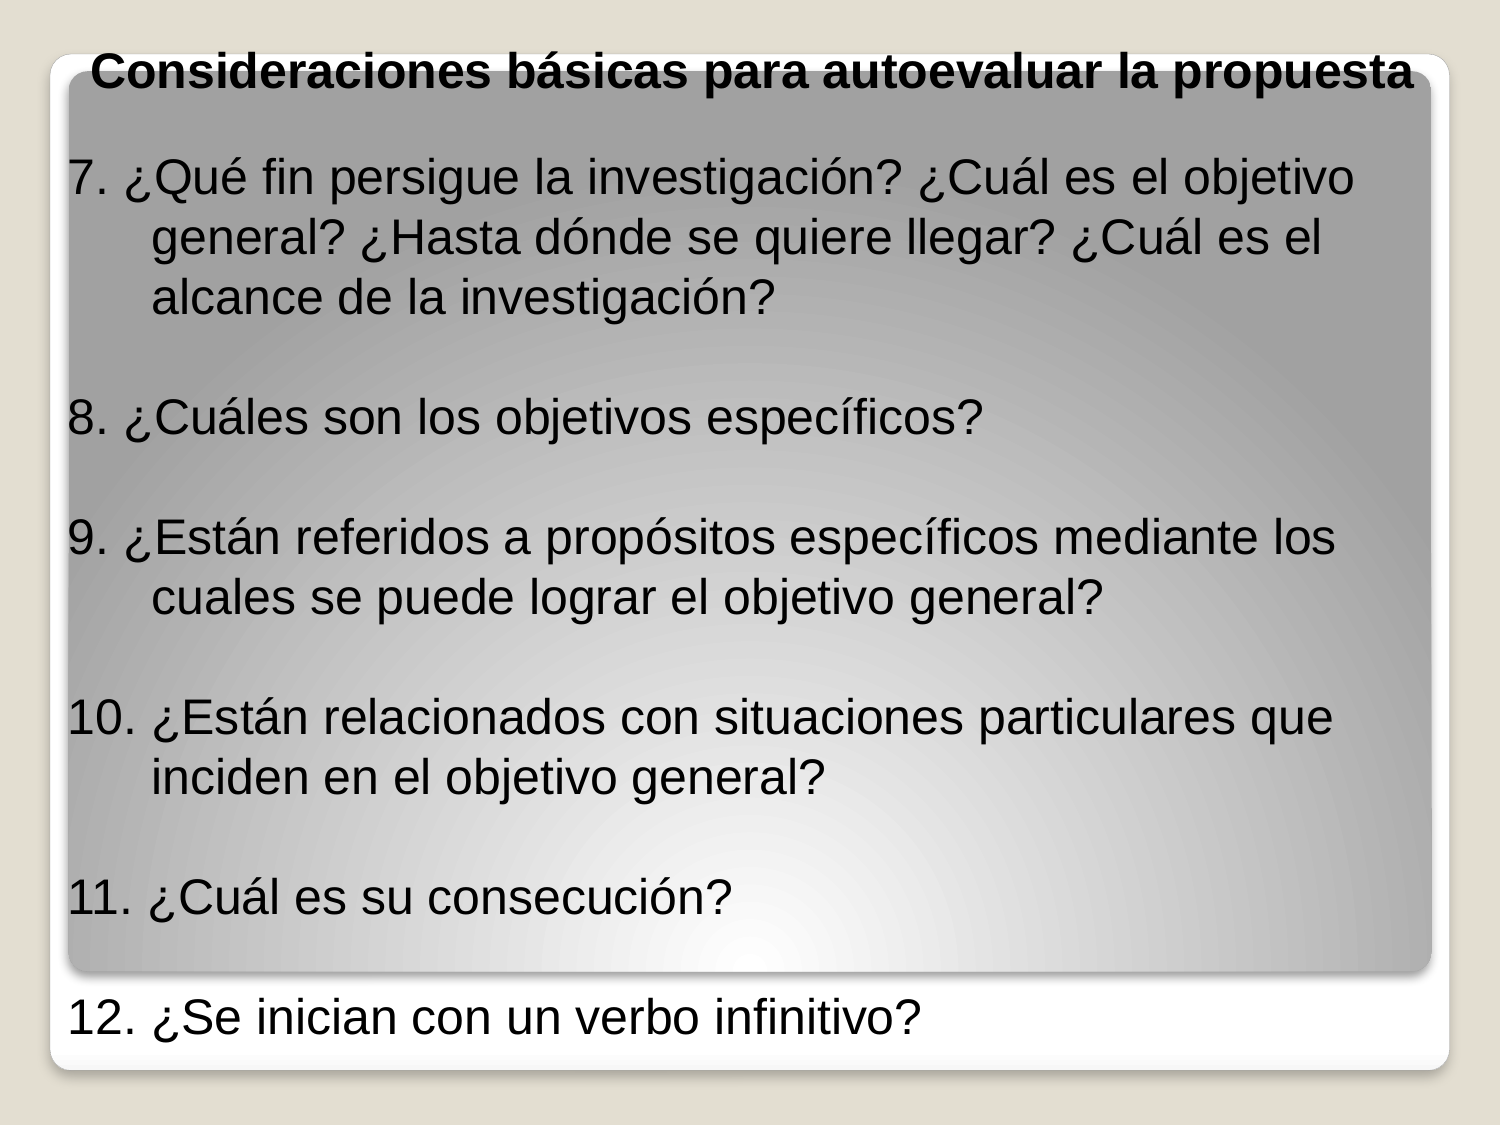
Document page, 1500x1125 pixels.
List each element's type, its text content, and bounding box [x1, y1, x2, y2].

text_box [1447, 184, 1459, 260]
text_box 7. ¿Qué fin persigue la investigación? ¿Cuál es el objetivo general? ¿Hasta dónde se quiere llegar? ¿Cuál es el alcance de la investigación? 8. ¿Cuáles son los objetivos específicos? 9. ¿Están referidos a propósitos específicos mediante los cuales se puede lograr el objetivo general? 10. ¿Están relacionados con situaciones particulares que inciden en el objetivo general? 11. ¿Cuál es su consecución? 12. ¿Se inician con un verbo infinitivo? [53, 137, 1447, 1125]
text_box Consideraciones básicas para autoevaluar la propuesta [41, 31, 1465, 192]
